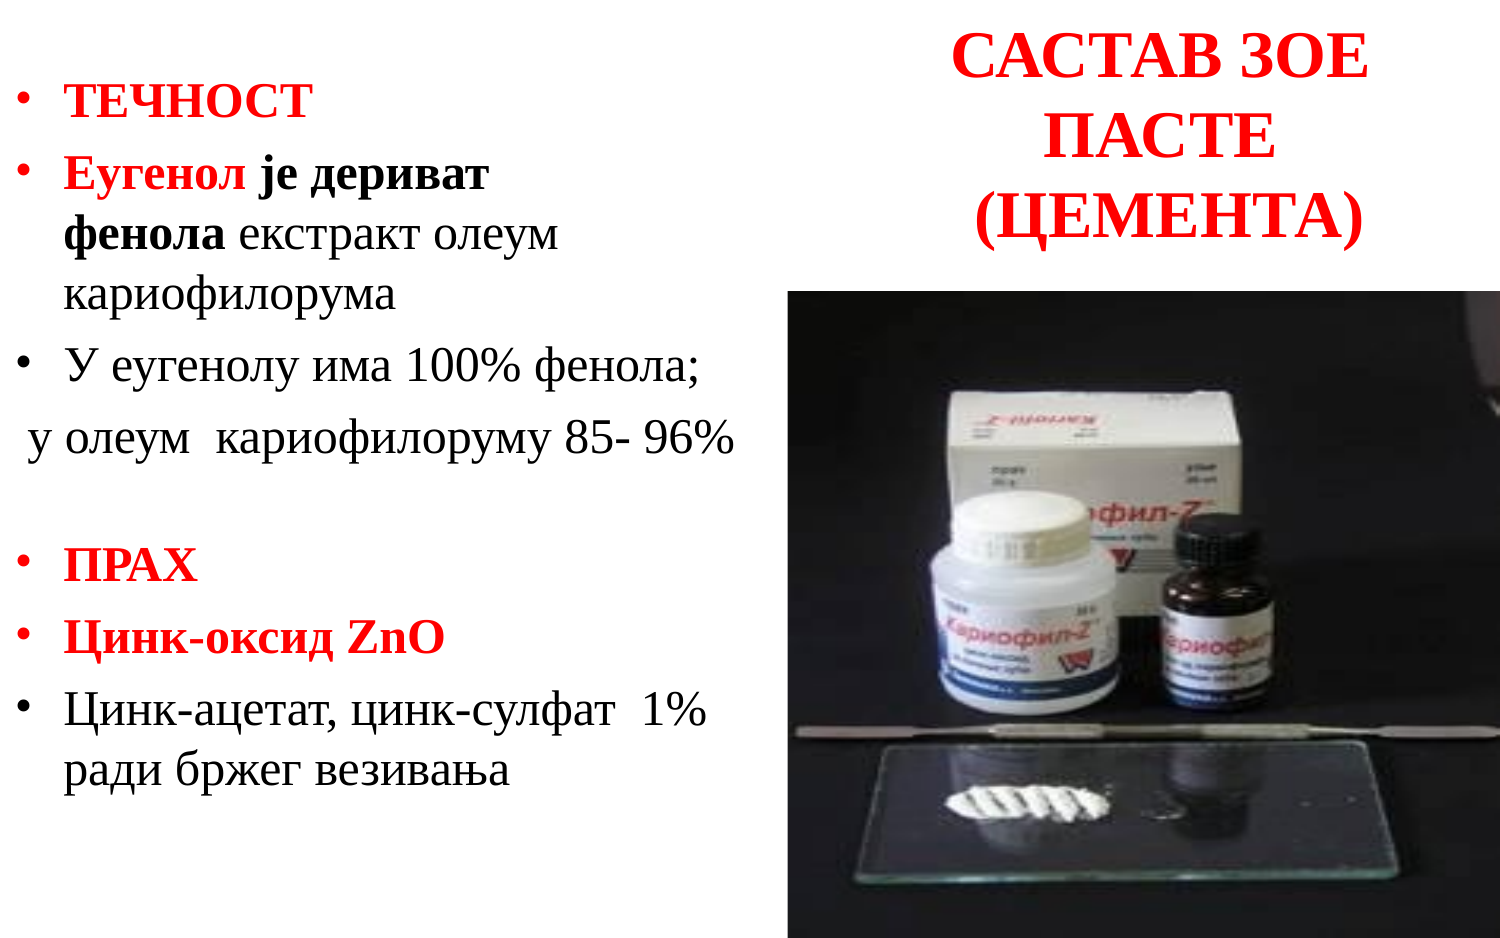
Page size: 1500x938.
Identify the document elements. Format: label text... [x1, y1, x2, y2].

title САСТАВ ЗОЕ ПАСТЕ (ЦЕМЕНТА) [896, 10, 1441, 251]
text_box ПРАХ Цинк-оксид ZnO Цинк-ацетат, цинк-сулфат 1% ради бржег везивања [12, 531, 730, 796]
text_box ТЕЧНОСТ Еугенол је дериват фенола екстракт олеум кариофилорума У еугенолу има 100% фенола; у олеум кариофилоруму 85- 96% [12, 67, 748, 464]
text_box [787, 291, 1500, 938]
